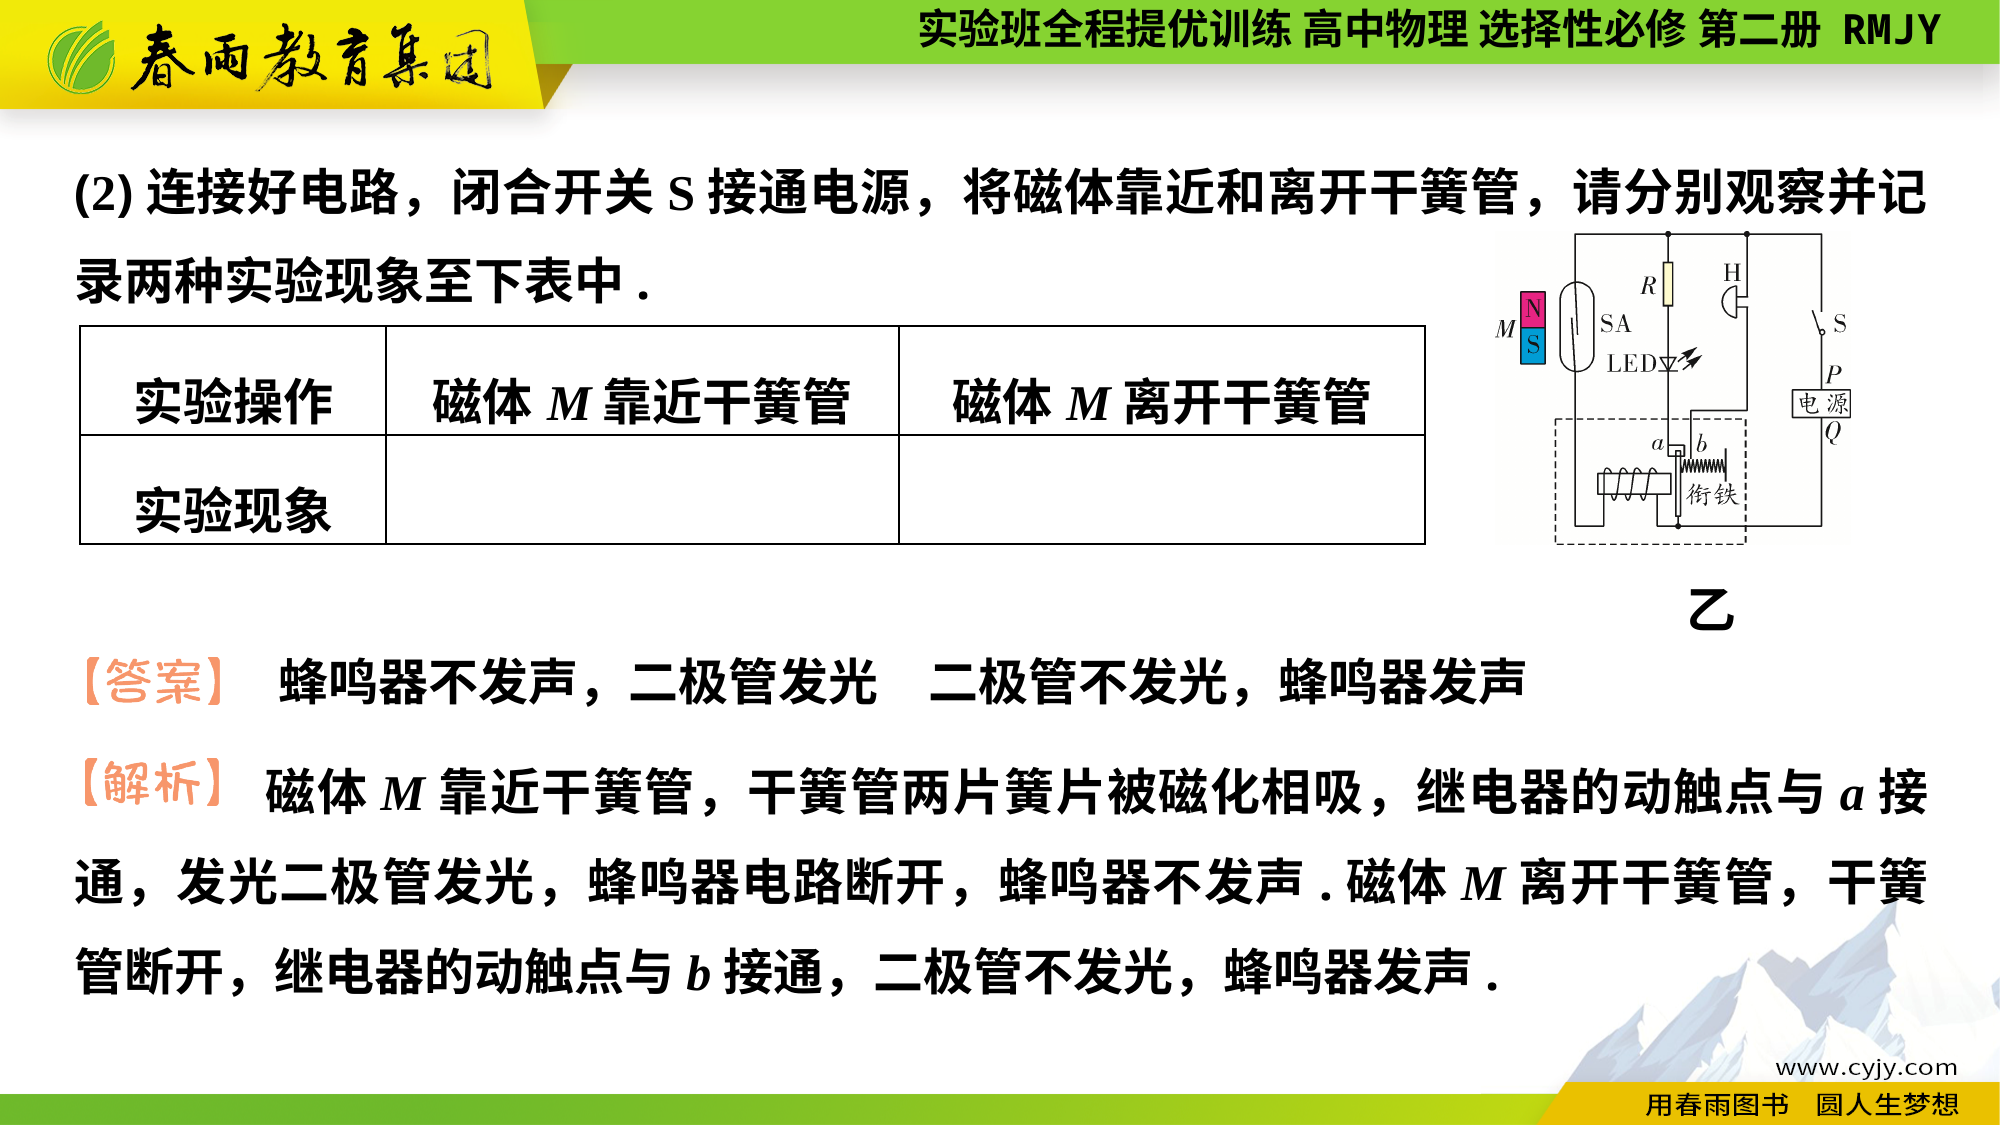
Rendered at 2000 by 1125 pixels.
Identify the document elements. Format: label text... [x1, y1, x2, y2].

picture [0, 0, 2000, 1125]
list (2)连接好电路，闭合开关S接通电源，将磁体靠近和离开干簧管，请分别观察并记录两种实验现象至下表中. [59, 122, 1944, 308]
table_cell 实验现象 [81, 436, 385, 543]
table_cell [387, 436, 898, 543]
table_header 磁体M离开干簧管 [900, 327, 1424, 434]
table_header 实验操作 [81, 327, 385, 434]
table_cell [900, 436, 1424, 543]
text_box 乙 [1671, 553, 1745, 646]
text_box 蜂鸣器不发声，二极管发光 二极管不发光，蜂鸣器发声 [263, 642, 1544, 718]
table_header 磁体M靠近干簧管 [387, 327, 898, 434]
text_box 磁体M靠近干簧管，干簧管两片簧片被磁化相吸，继电器的动触点与a接通，发光二极管发光，蜂鸣器电路断开，蜂鸣器不发声.磁体M离开干簧管，干簧管断开，继电器的动触点与b接通，二极管不发光，蜂鸣器发声. [59, 723, 1944, 1009]
